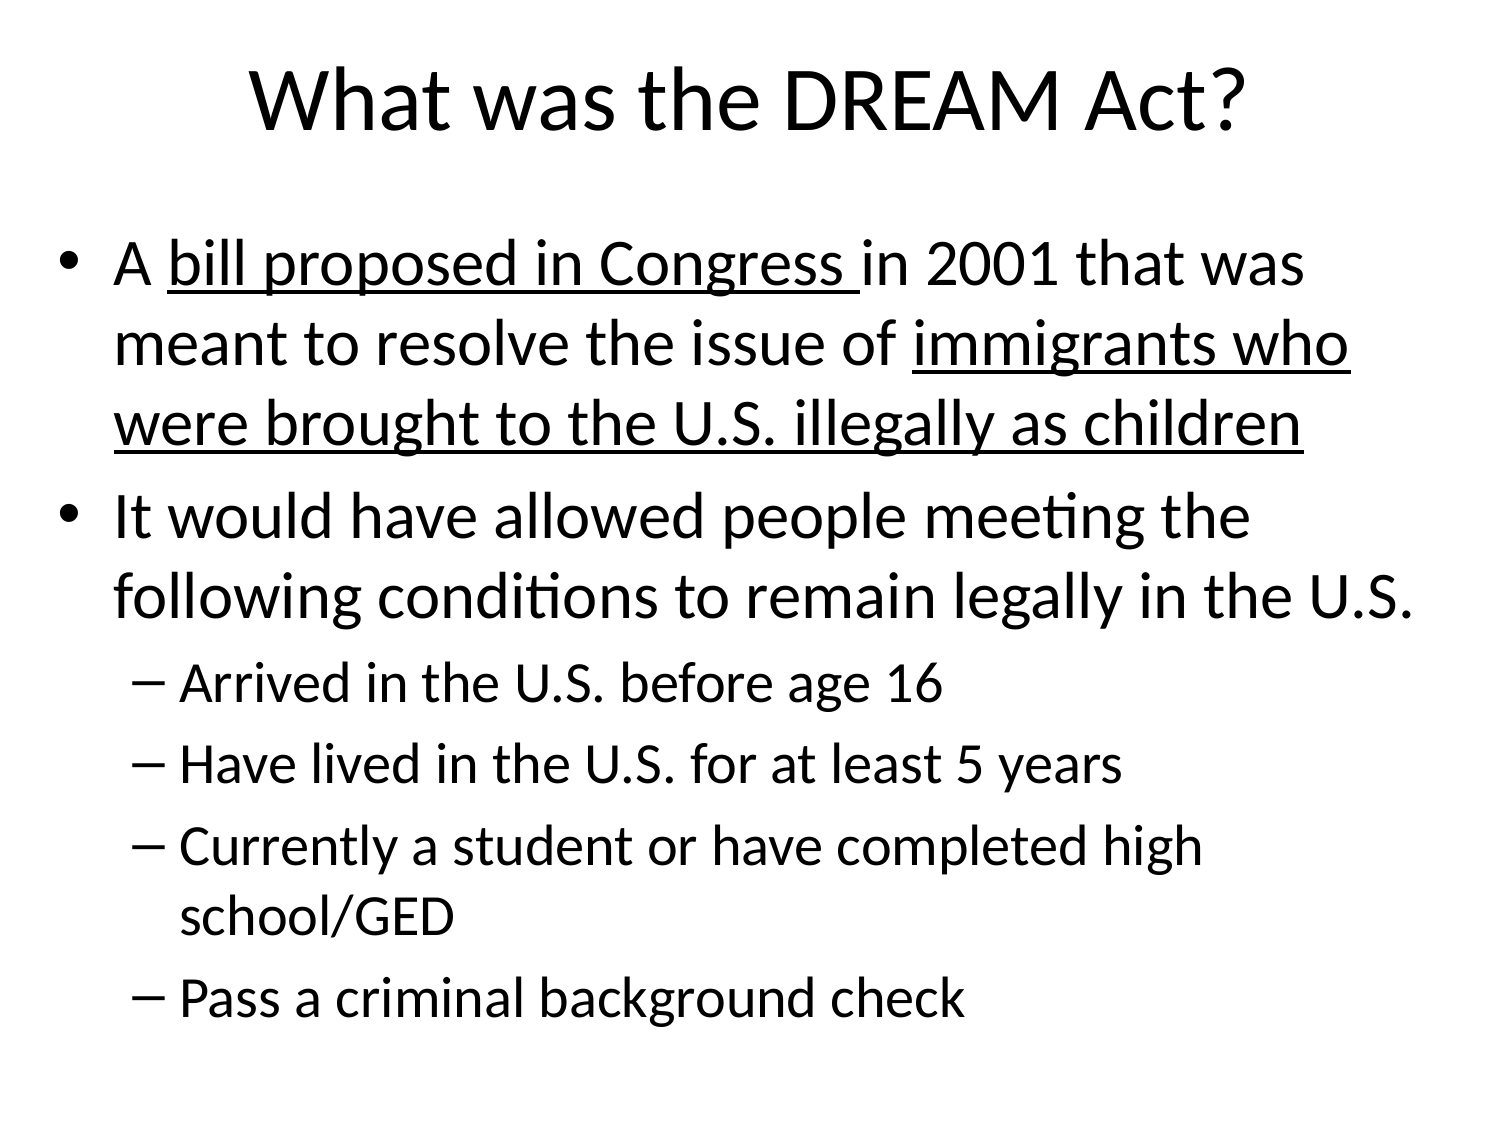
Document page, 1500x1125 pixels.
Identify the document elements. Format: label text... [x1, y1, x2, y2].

list A bill proposed in Congress in 2001 that was meant to resolve the issue of immigrants who were brought to the U.S. illegally as children It would have allowed people meeting the following conditions to remain legally in the U.S. Arrived in the U.S. before age 16 Have lived in the U.S. for at least 5 years Currently a student or have completed high school/GED Pass a criminal background check [42, 211, 1477, 1081]
title What was the DREAM Act? [75, 0, 1425, 188]
